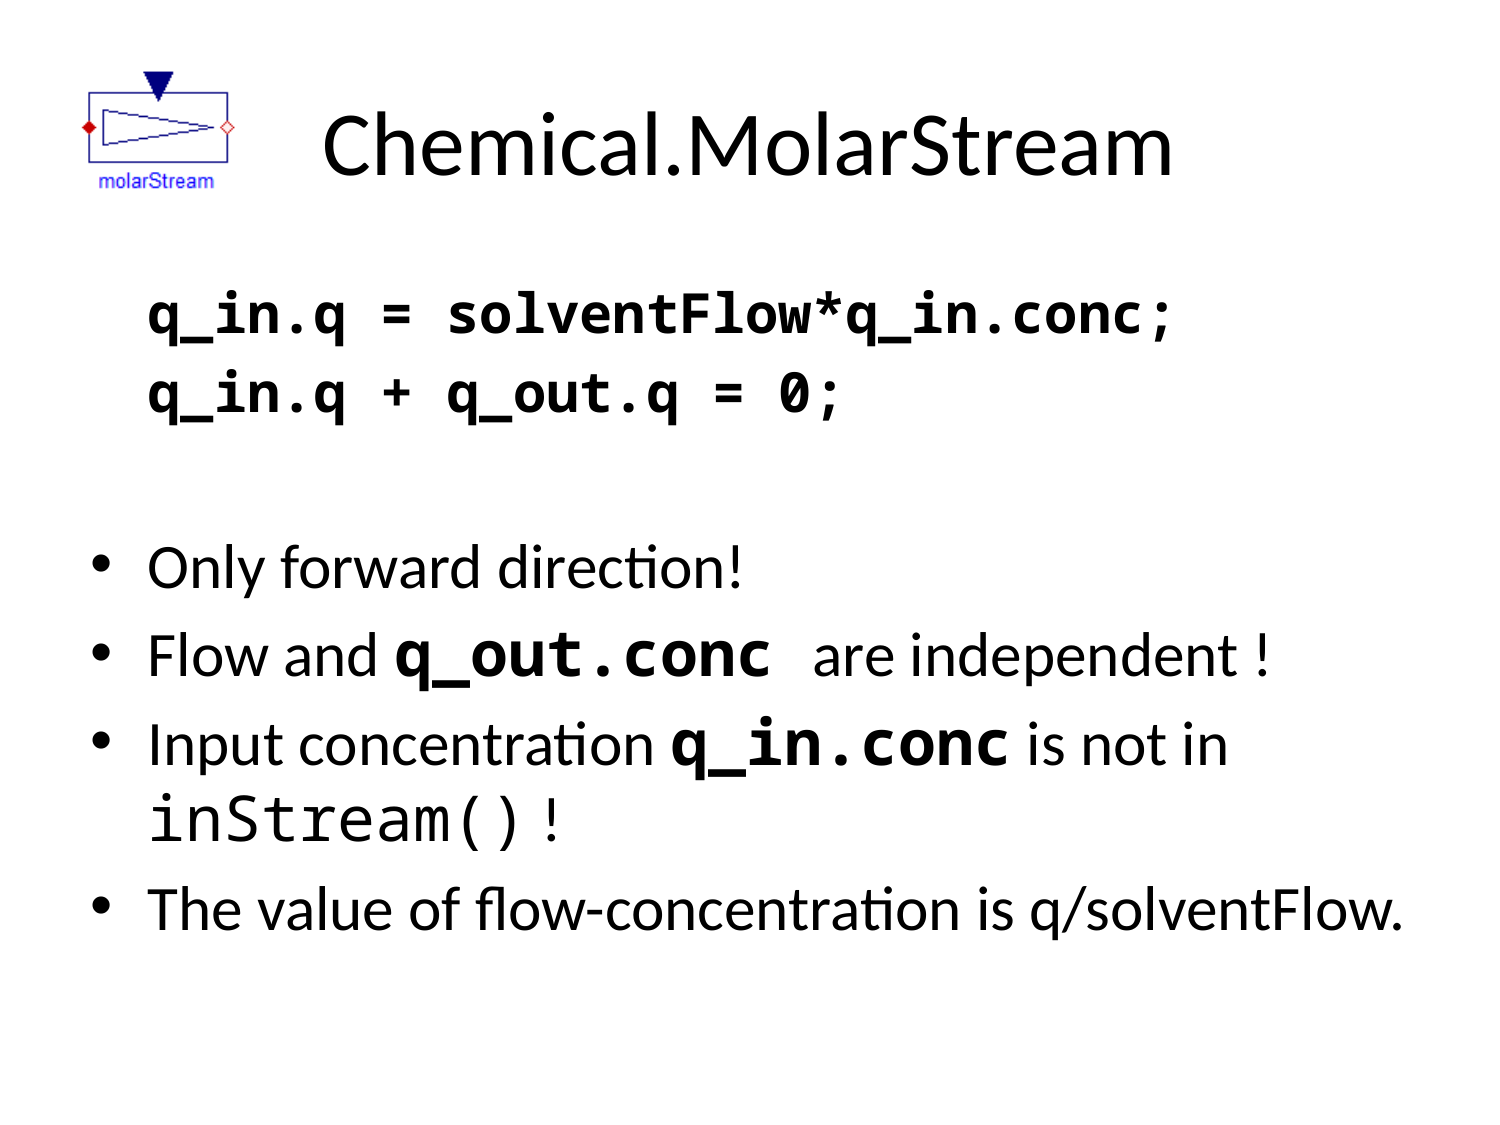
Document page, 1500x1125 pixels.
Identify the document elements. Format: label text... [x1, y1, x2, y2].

picture [29, 42, 277, 223]
title Chemical.MolarStream [75, 45, 1425, 233]
list q_in.q = solventFlow*q_in.conc; q_in.q + q_out.q = 0; Only forward direction! Flow and q_out.conc are independent ! Input concentration q_in.conc is not in inStream() ! The value of flow-concentration is q/solventFlow. [75, 262, 1425, 1005]
